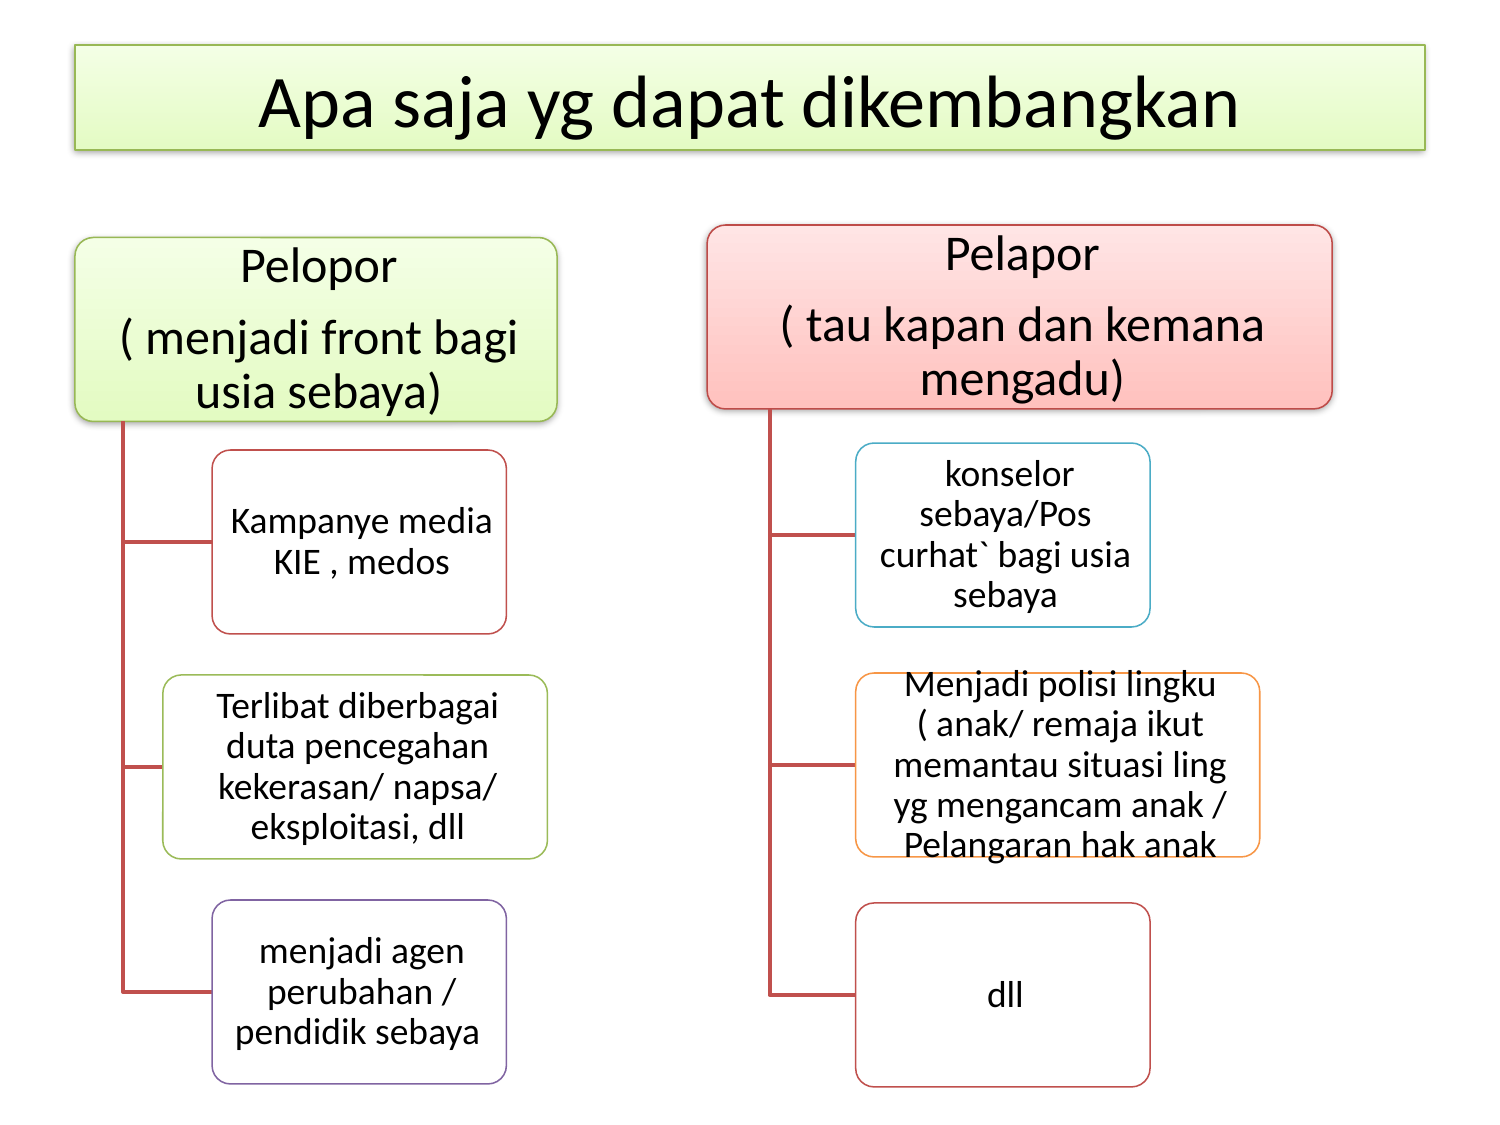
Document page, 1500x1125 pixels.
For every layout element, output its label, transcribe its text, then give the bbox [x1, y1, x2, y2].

title Apa saja yg dapat dikembangkan [74, 44, 1426, 151]
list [74, 212, 1438, 1088]
